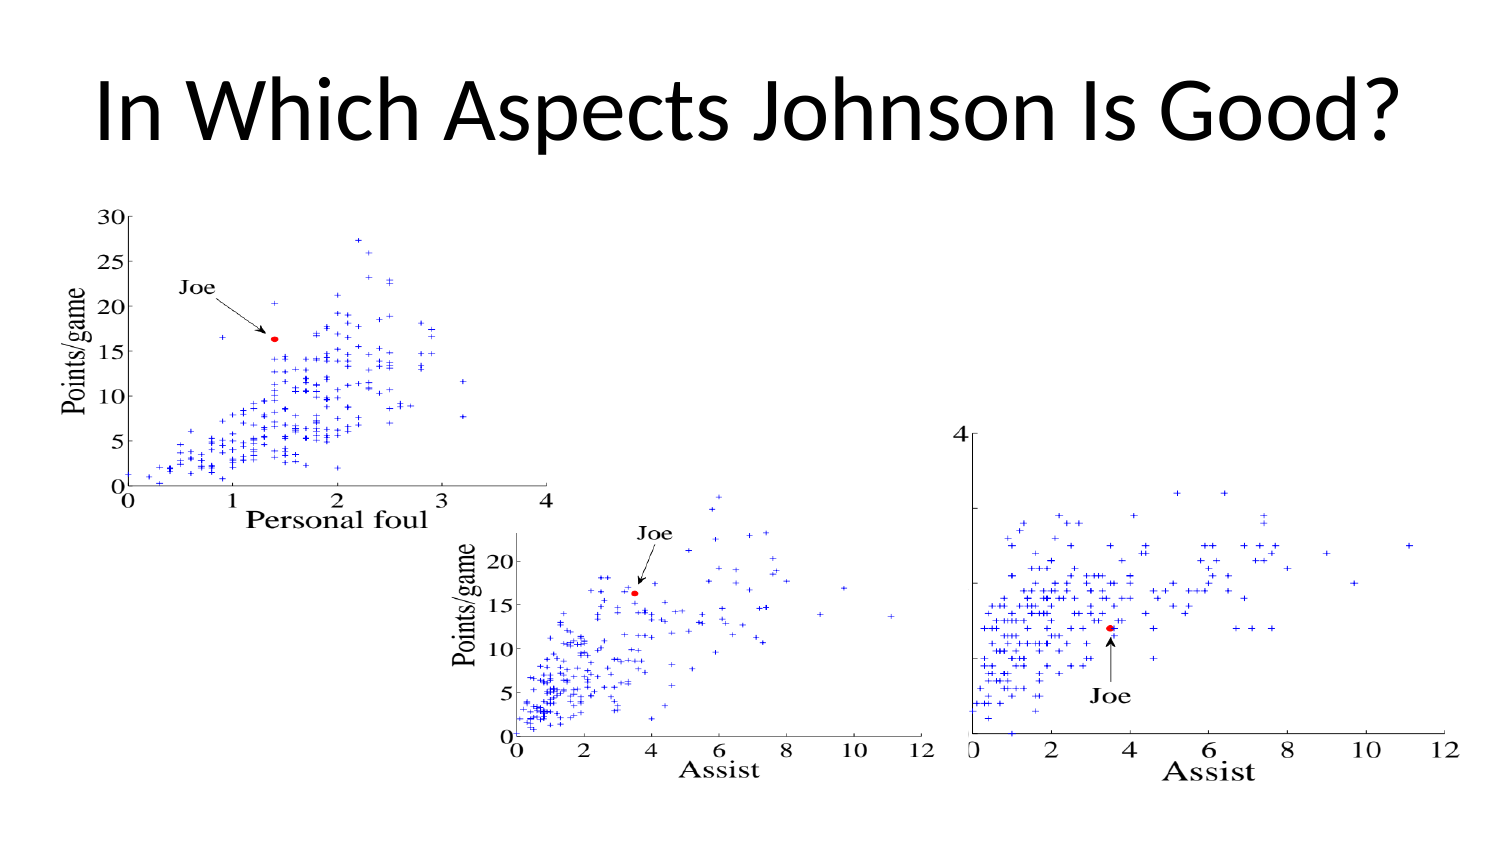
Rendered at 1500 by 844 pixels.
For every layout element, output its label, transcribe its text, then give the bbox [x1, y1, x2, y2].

picture [52, 190, 1500, 787]
title In Which Aspects Johnson Is Good? [75, 33, 1425, 175]
